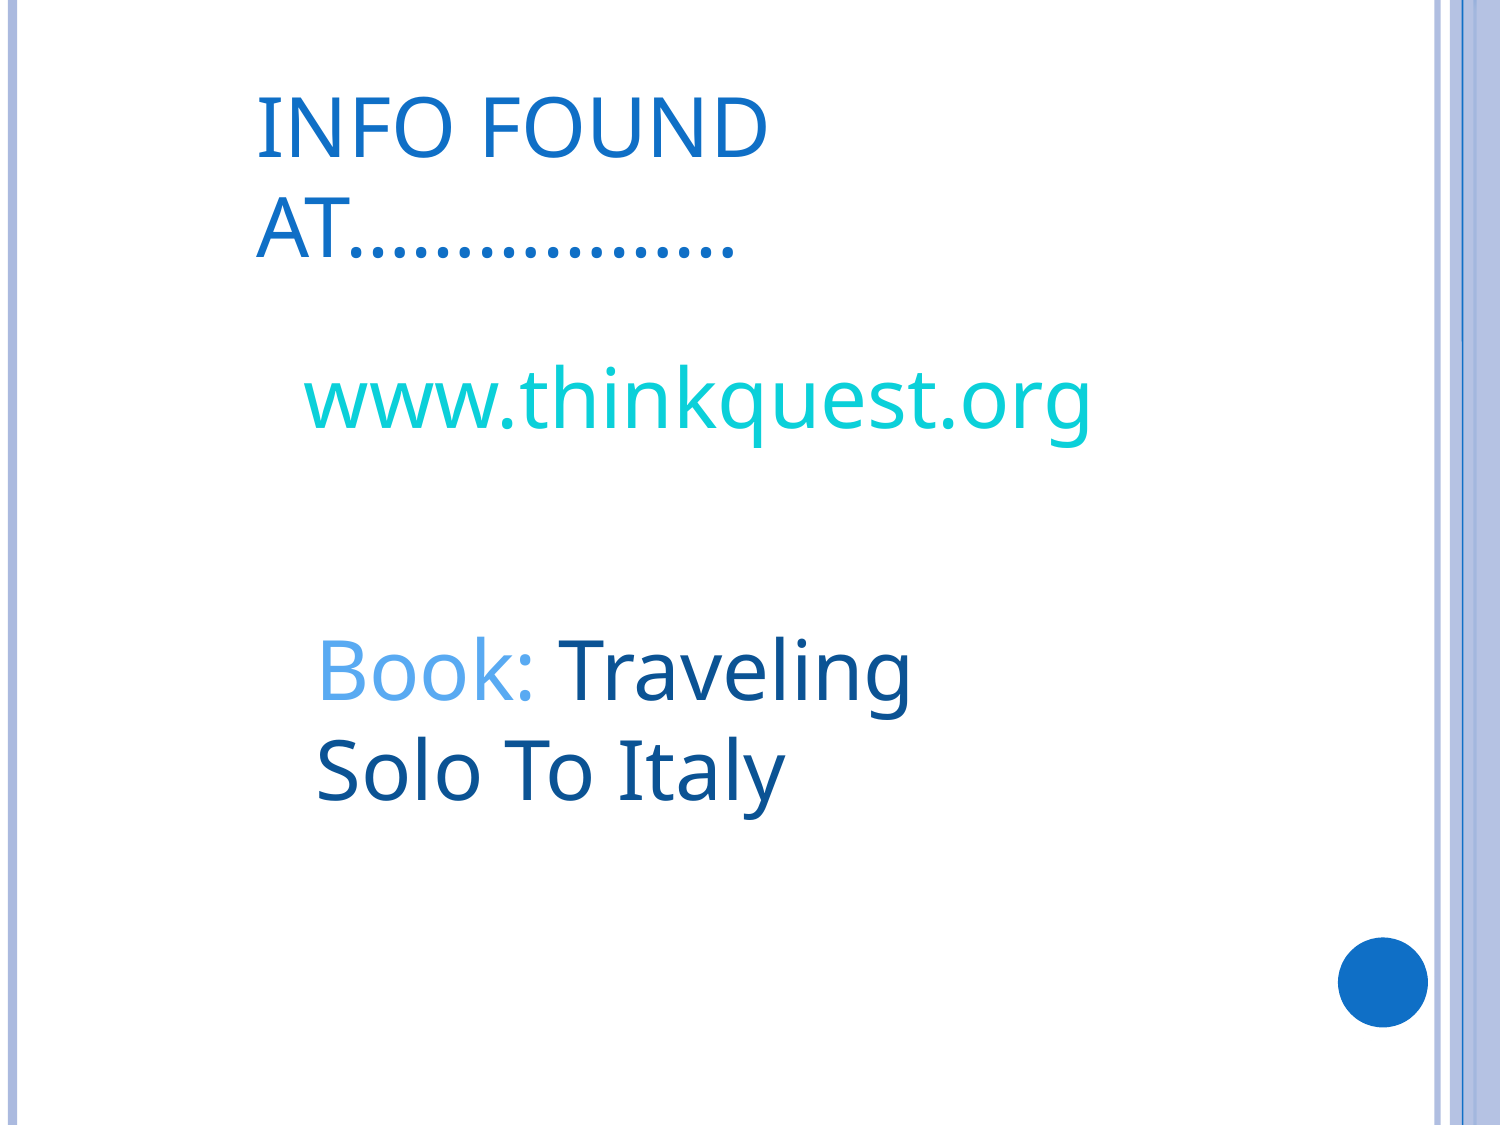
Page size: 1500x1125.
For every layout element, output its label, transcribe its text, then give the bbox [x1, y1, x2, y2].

text_box Book: Traveling Solo To Italy [301, 609, 1046, 825]
text_box INFO FOUND AT……………… [242, 66, 1187, 281]
text_box www.thinkquest.org [289, 338, 1258, 453]
